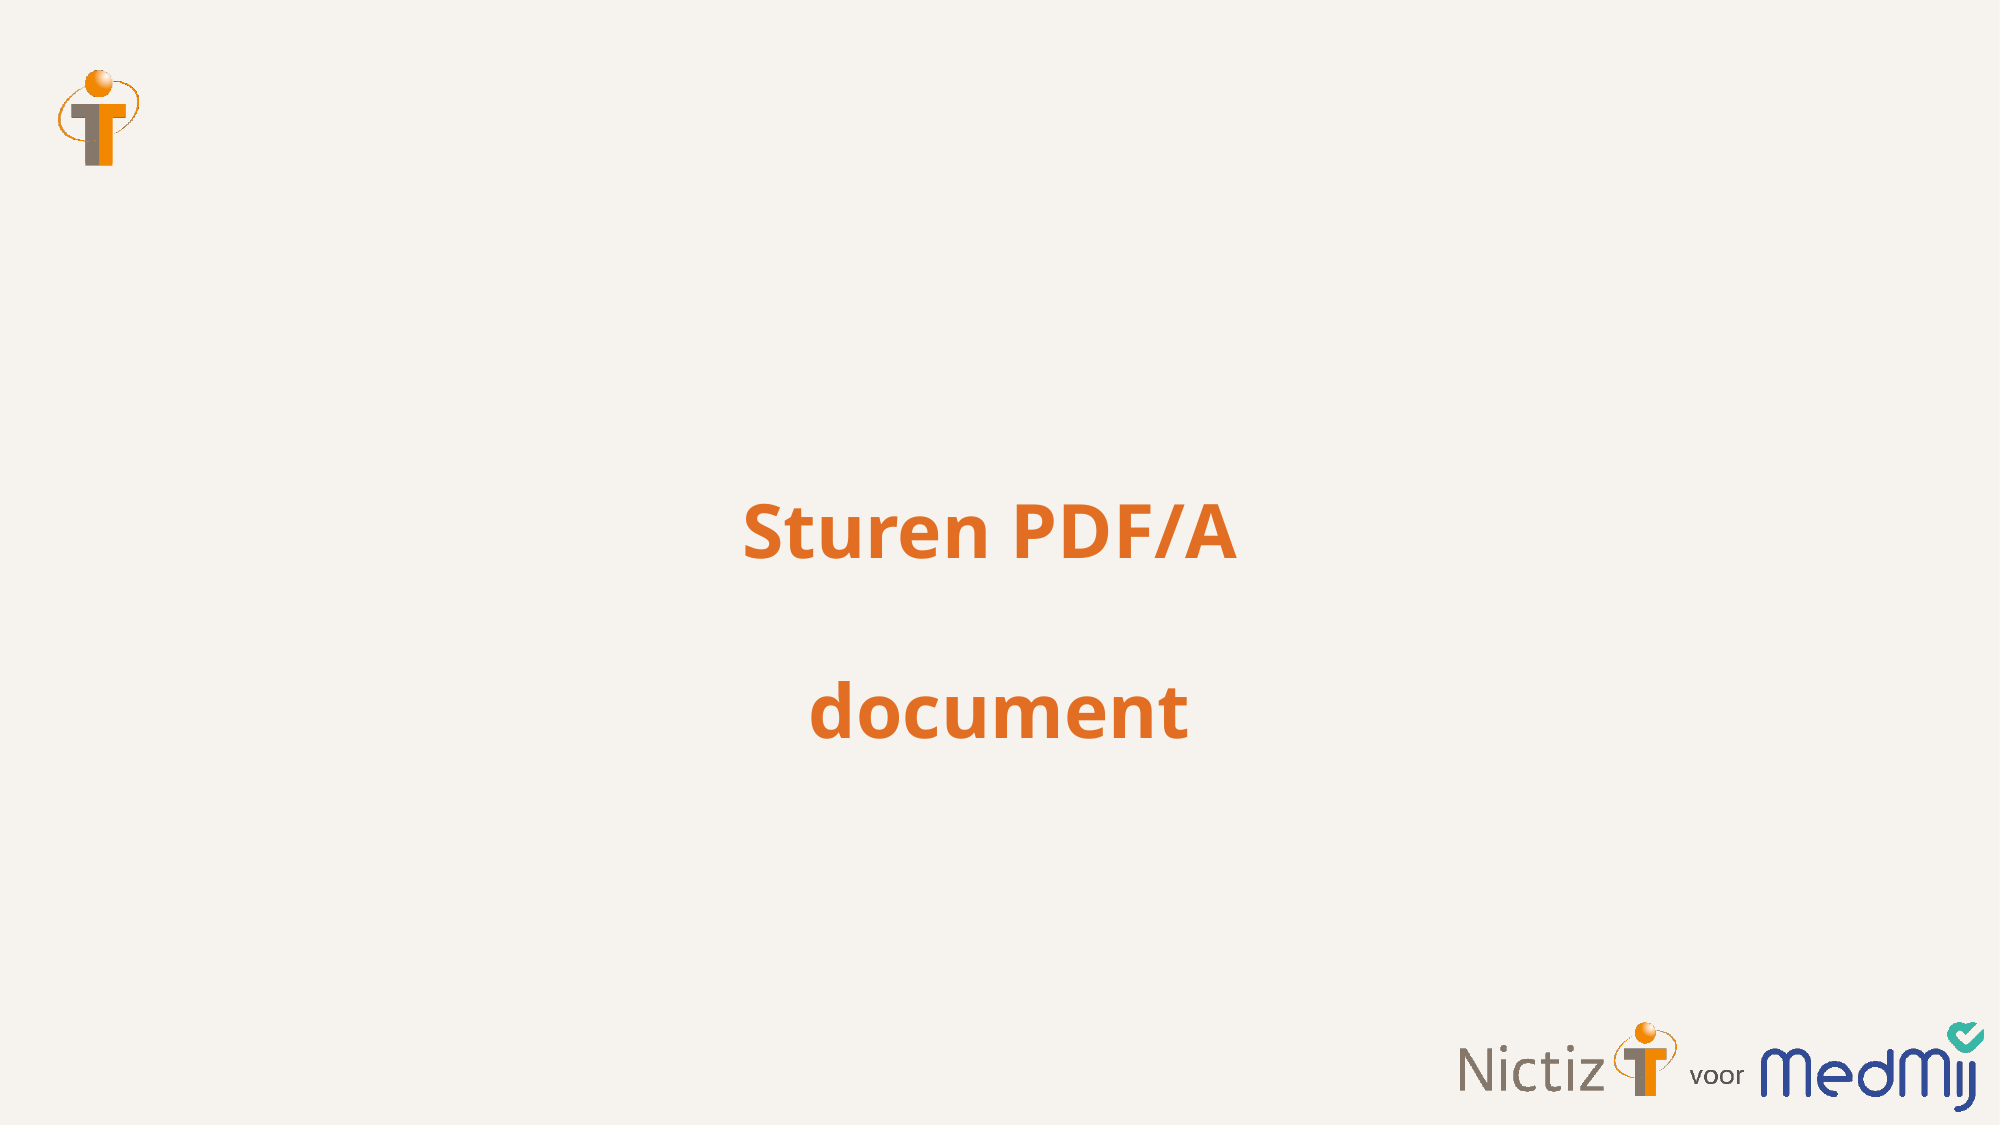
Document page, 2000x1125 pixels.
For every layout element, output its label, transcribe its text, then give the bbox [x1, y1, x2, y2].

picture [1457, 1019, 1988, 1113]
title Sturen PDF/A document [155, 386, 1844, 848]
picture [50, 66, 151, 187]
